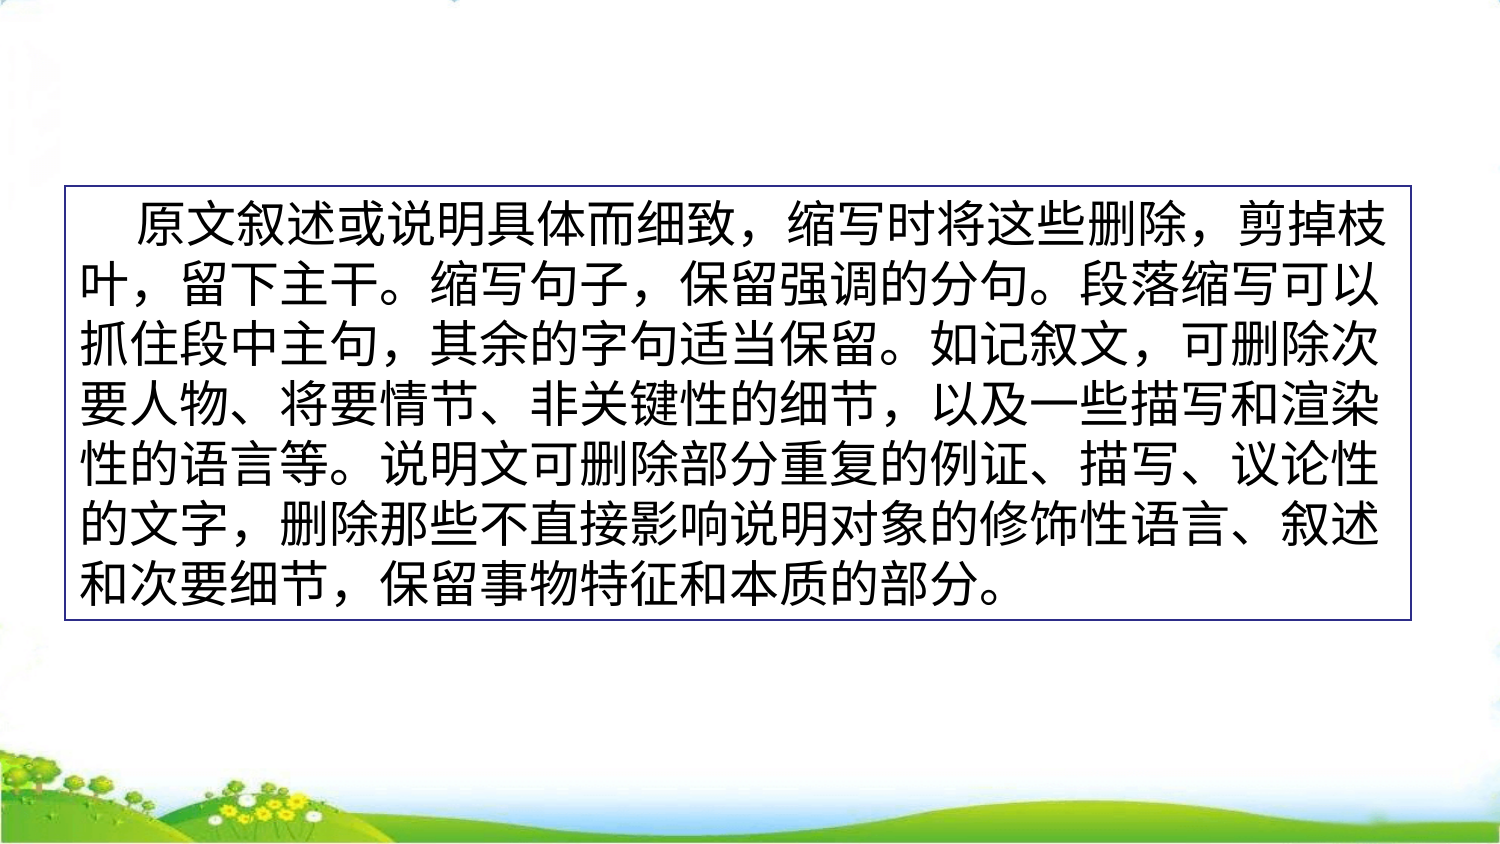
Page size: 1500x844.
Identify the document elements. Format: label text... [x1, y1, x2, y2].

picture [0, 0, 1500, 844]
text_box 原文叙述或说明具体而细致，缩写时将这些删除，剪掉枝叶，留下主干。缩写句子，保留强调的分句。段落缩写可以抓住段中主句，其余的字句适当保留。如记叙文，可删除次要人物、将要情节、非关键性的细节，以及一些描写和渲染性的语言等。说明文可删除部分重复的例证、描写、议论性的文字，删除那些不直接影响说明对象的修饰性语言、叙述和次要细节，保留事物特征和本质的部分。 [64, 185, 1412, 621]
